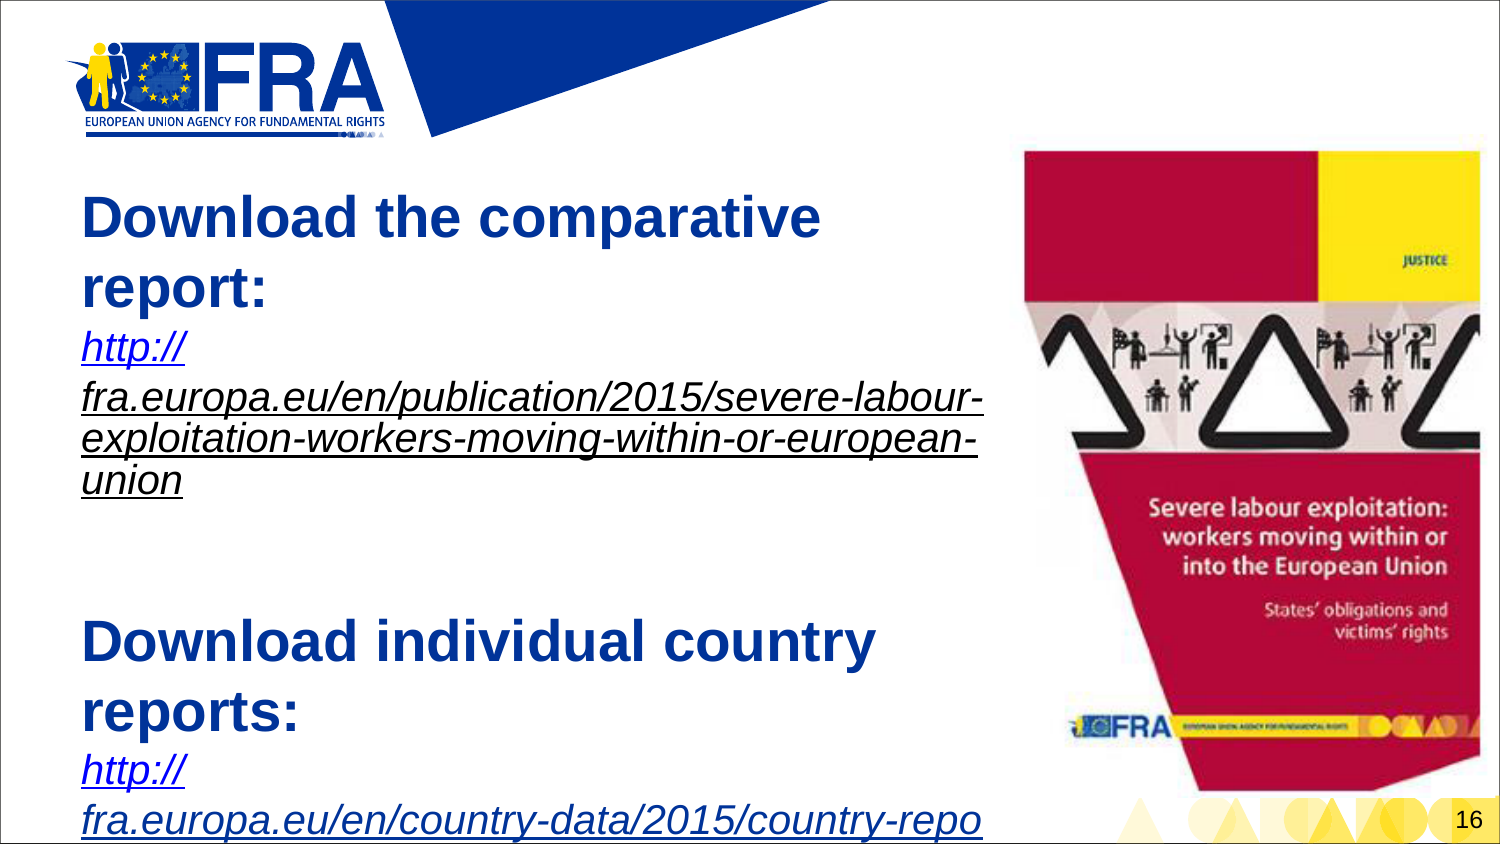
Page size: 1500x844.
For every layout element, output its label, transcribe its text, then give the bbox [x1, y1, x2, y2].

picture [1009, 134, 1496, 799]
text_box Download the comparative report: http://fra.europa.eu/en/publication/2015/severe-labour-exploitation-workers-moving-within-or-european-union Download individual country reports: http://fra.europa.eu/en/country-data/2015/country-reports-comparative-report-severe-labour-exploitation-workers-moving [66, 172, 1005, 844]
